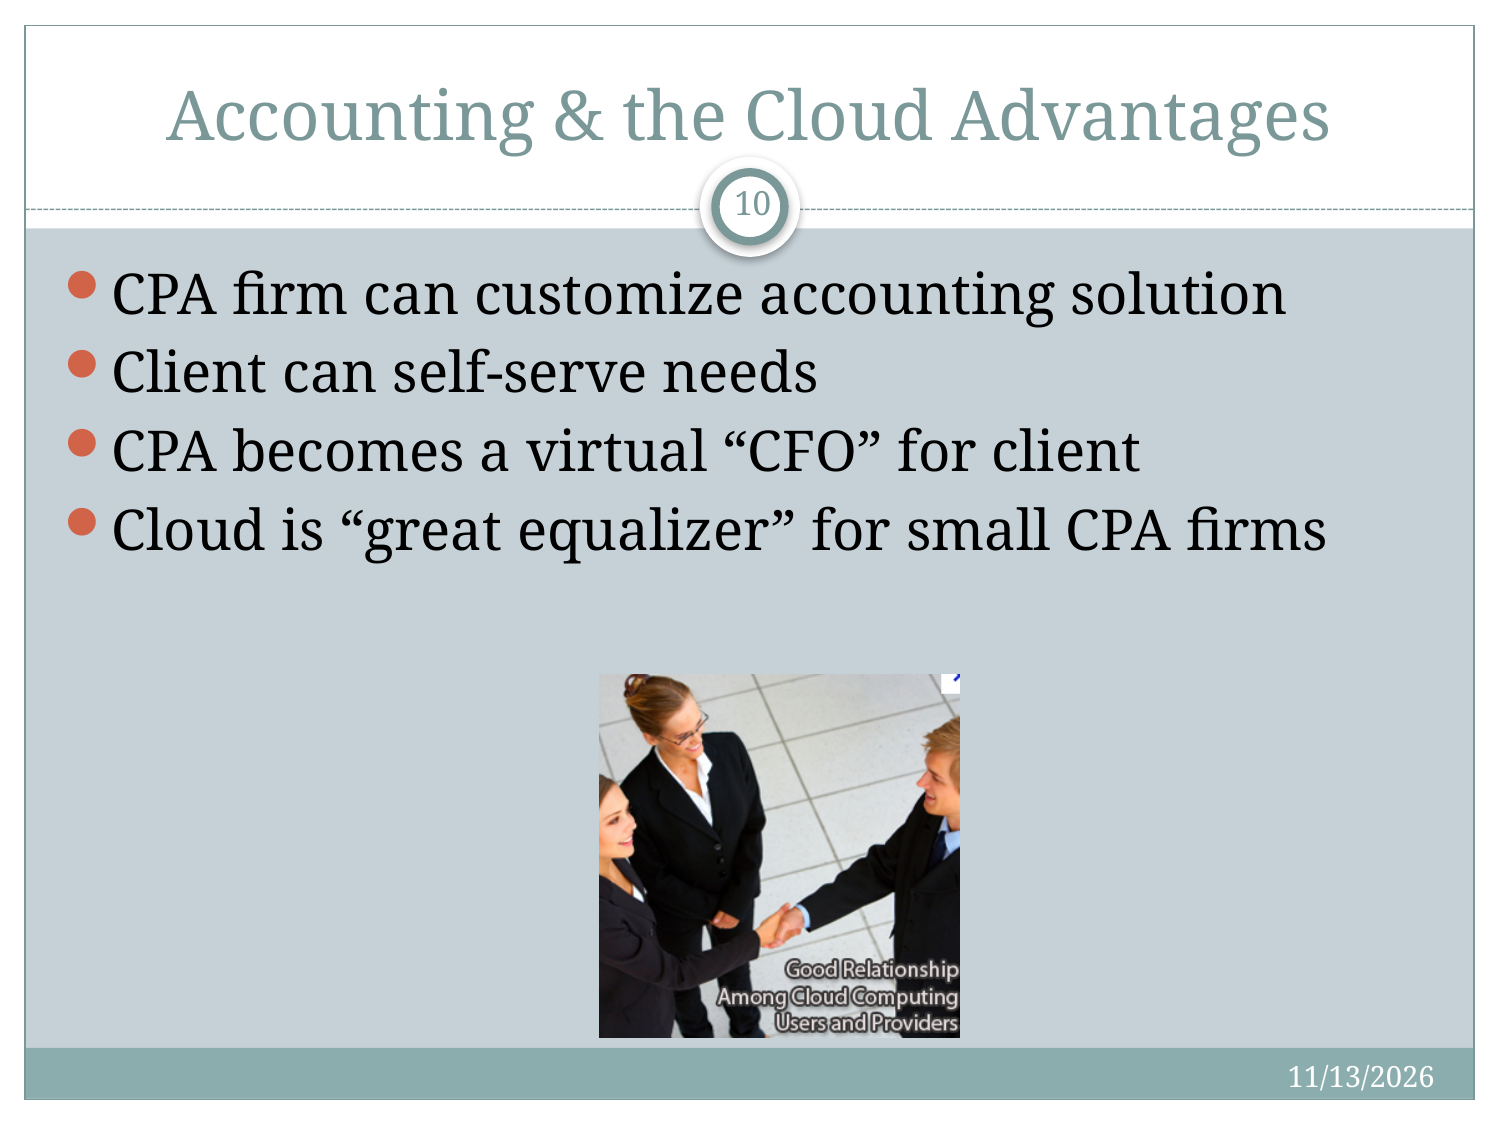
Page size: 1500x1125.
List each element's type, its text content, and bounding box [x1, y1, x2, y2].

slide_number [950, 1050, 1450, 1111]
picture [599, 674, 960, 1038]
title Accounting & the Cloud Advantages [49, 37, 1450, 162]
list CPA firm can customize accounting solution Client can self-serve needs CPA becomes a virtual “CFO” for client Cloud is “great equalizer” for small CPA firms [49, 250, 1445, 1001]
slide_number 10 [715, 168, 791, 241]
